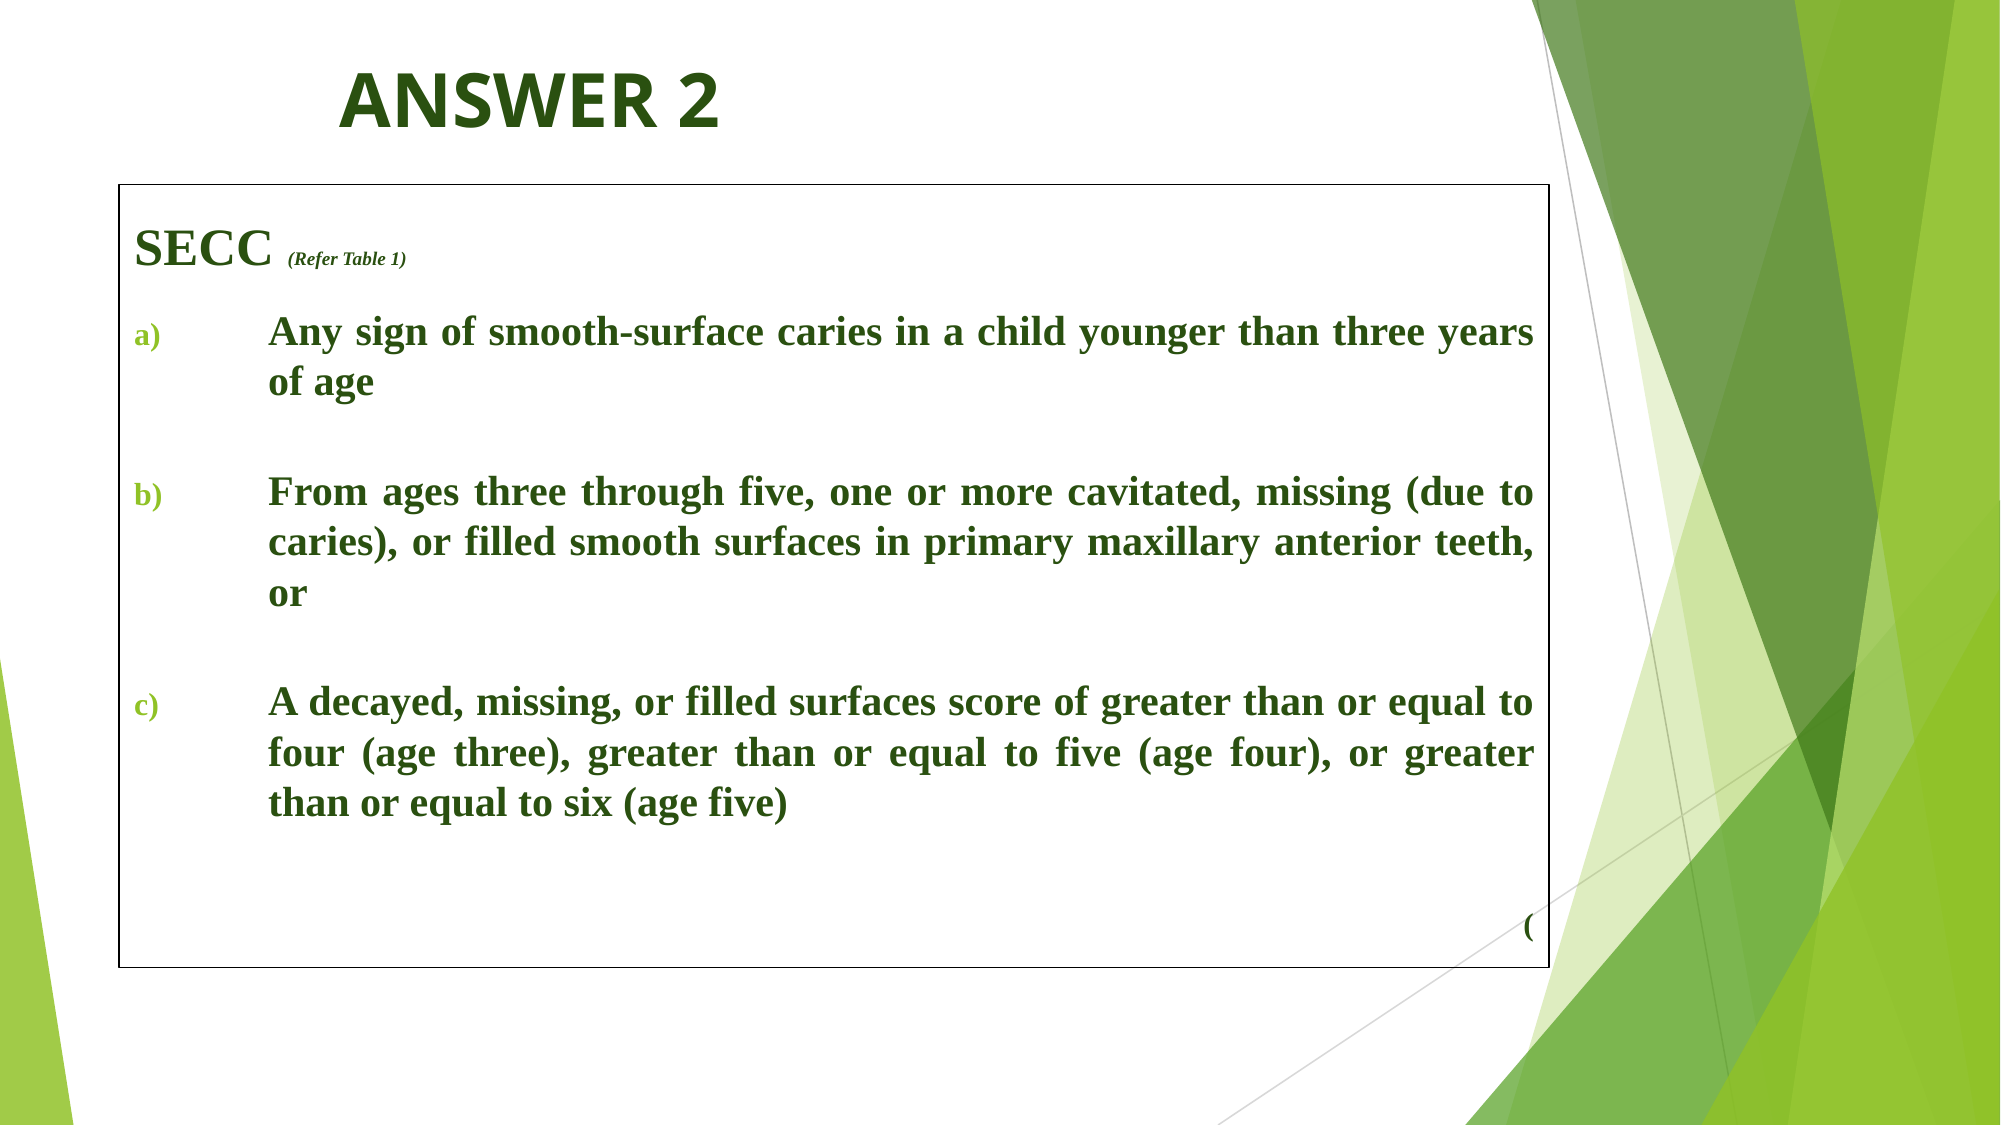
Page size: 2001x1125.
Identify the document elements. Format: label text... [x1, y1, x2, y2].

title ANSWER 2 [324, 45, 1675, 185]
list SECC (Refer Table 1) Any sign of smooth-surface caries in a child younger than three years of age From ages three through five, one or more cavitated, missing (due to caries), or filled smooth surfaces in primary maxillary anterior teeth, or A decayed, missing, or filled surfaces score of greater than or equal to four (age three), greater than or equal to five (age four), or greater than or equal to six (age five) ( [119, 184, 1549, 968]
